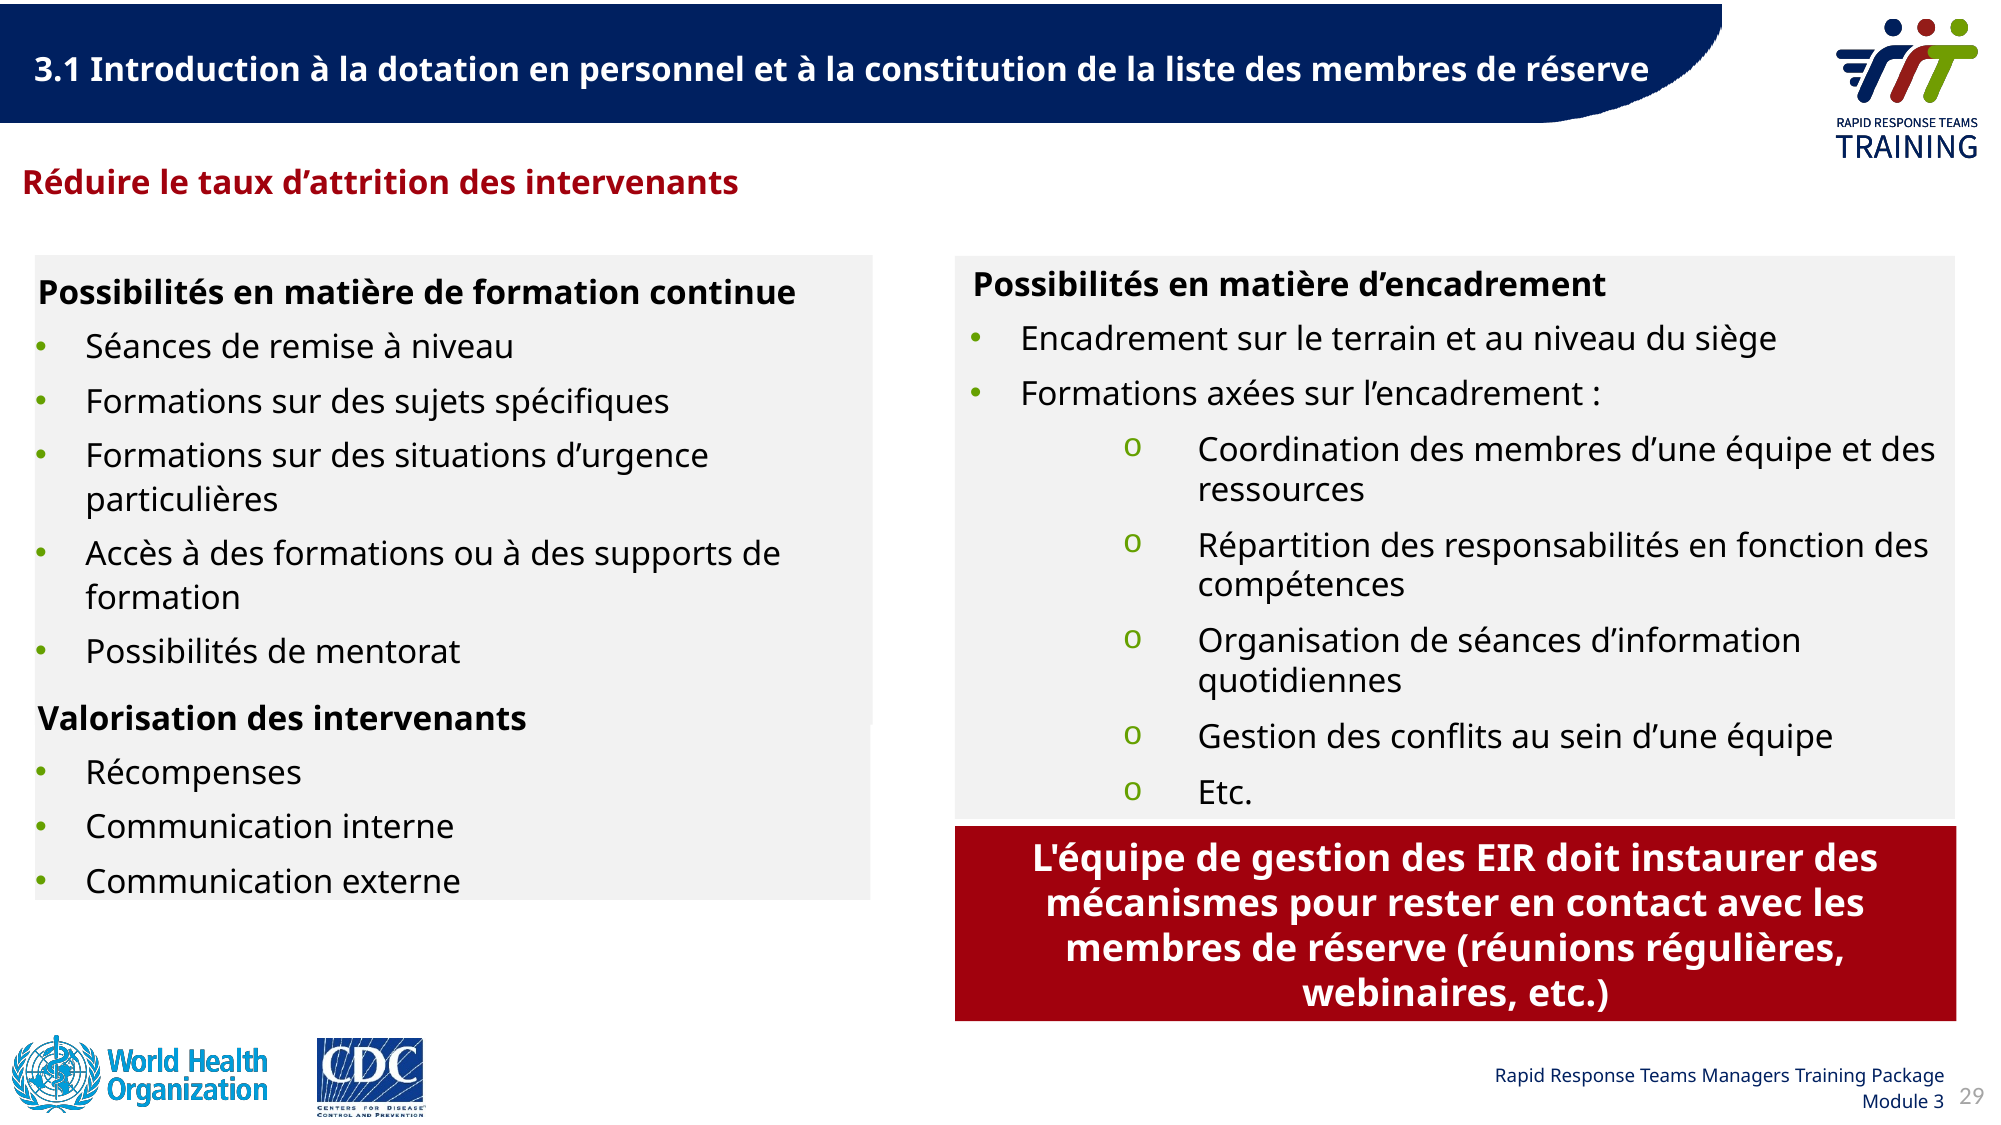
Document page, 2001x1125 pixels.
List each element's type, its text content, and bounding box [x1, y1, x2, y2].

picture [12, 1035, 54, 1068]
picture [36, 1088, 78, 1105]
picture [50, 1108, 62, 1113]
picture [71, 1053, 90, 1091]
picture [0, 4, 1722, 123]
slide_number 29 [1918, 1071, 2000, 1125]
text_box Valorisation des intervenants Récompenses Communication interne Communication externe [35, 680, 871, 900]
picture [317, 1038, 426, 1117]
text_box L'équipe de gestion des EIR doit instaurer des mécanismes pour rester en contact avec les membres de réserve (réunions régulières, webinaires, etc.) [955, 826, 1957, 1022]
picture [46, 1056, 54, 1062]
picture [34, 1054, 43, 1078]
picture [30, 1083, 37, 1091]
text_box Possibilités en matière d’encadrement Encadrement sur le terrain et au niveau du siège Formations axées sur l’encadrement : Coordination des membres dʼune équipe et des ressources Répartition des responsabilités en fonction des compétences Organisation de séances d’information quotidiennes Gestion des conflits au sein dʼune équipe Etc. [954, 255, 1955, 819]
picture [22, 1062, 26, 1077]
title Réduire le taux d’attrition des intervenants [18, 86, 1767, 278]
picture [40, 1062, 47, 1070]
text_box Possibilités en matière de formation continue Séances de remise à niveau Formations sur des sujets spécifiques Formations sur des situations d’urgence particulières Accès à des formations ou à des supports de formation Possibilités de mentorat Etc. [34, 255, 873, 725]
picture [59, 1035, 267, 1113]
picture [24, 1054, 36, 1087]
picture [1835, 19, 1978, 167]
text_box 3.1 Introduction à la dotation en personnel et à la constitution de la liste des membres de réserve [19, 40, 1669, 96]
picture [12, 1083, 48, 1113]
